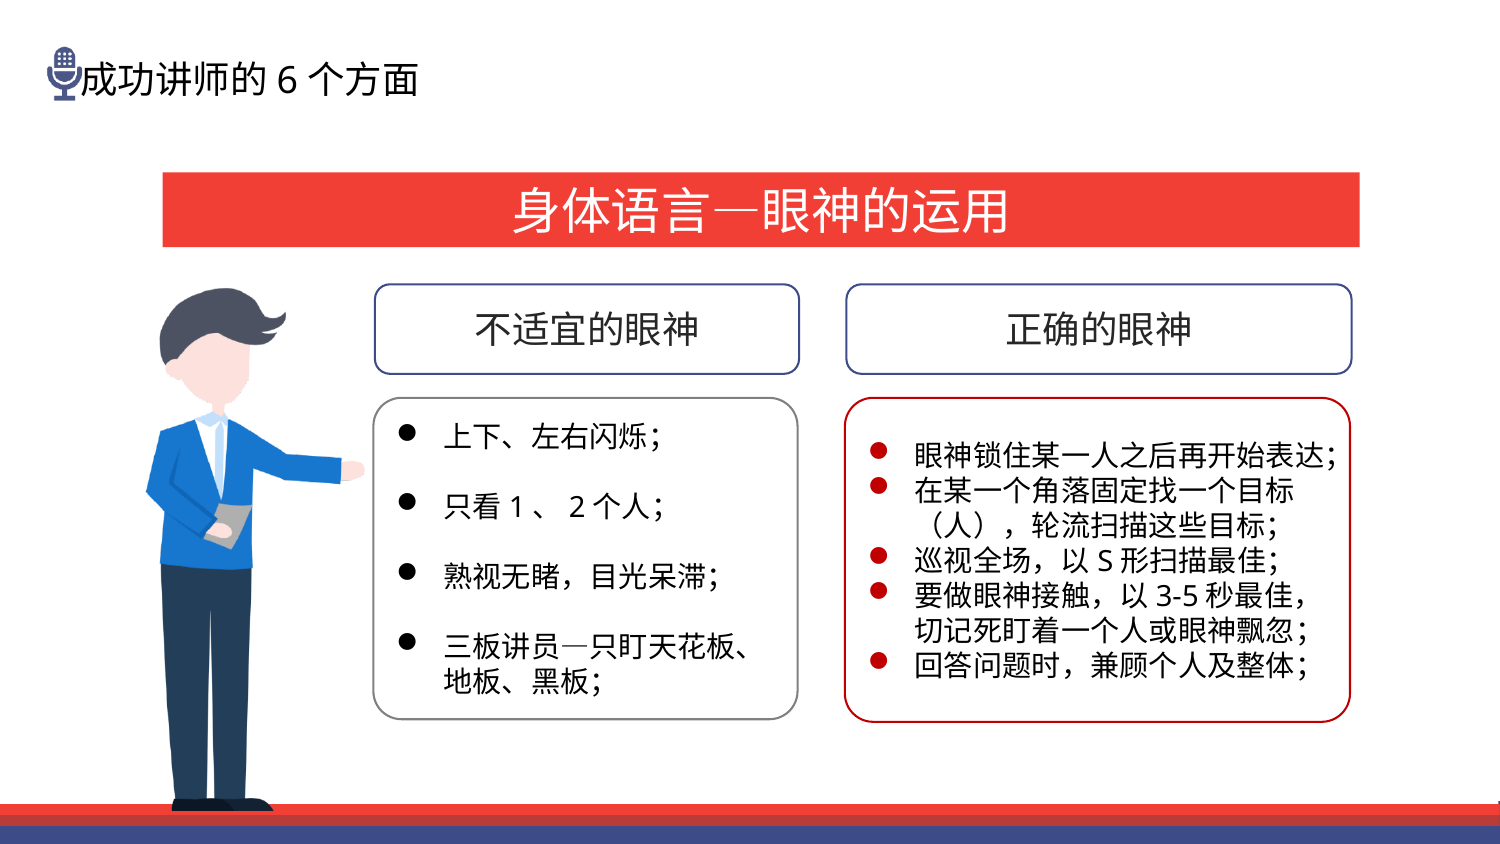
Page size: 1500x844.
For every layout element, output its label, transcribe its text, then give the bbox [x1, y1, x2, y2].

text_box 不适宜的眼神 [413, 283, 801, 375]
picture [44, 44, 87, 101]
picture [0, 278, 1500, 844]
text_box 上下、左右闪烁； 只看1、2个人； 熟视无睹，目光呆滞； 三板讲员—只盯天花板、地板、黑板； [413, 396, 799, 721]
text_box 眼神锁住某一人之后再开始表达； 在某一个角落固定找一个目标（人），轮流扫描这些目标； 巡视全场，以S形扫描最佳； 要做眼神接触，以3-5秒最佳，切记死盯着一个人或眼神飘忽； 回答问题时，兼顾个人及整体； [843, 396, 1352, 723]
text_box 正确的眼神 [845, 283, 1353, 375]
text_box 身体语言—眼神的运用 [162, 172, 1360, 248]
